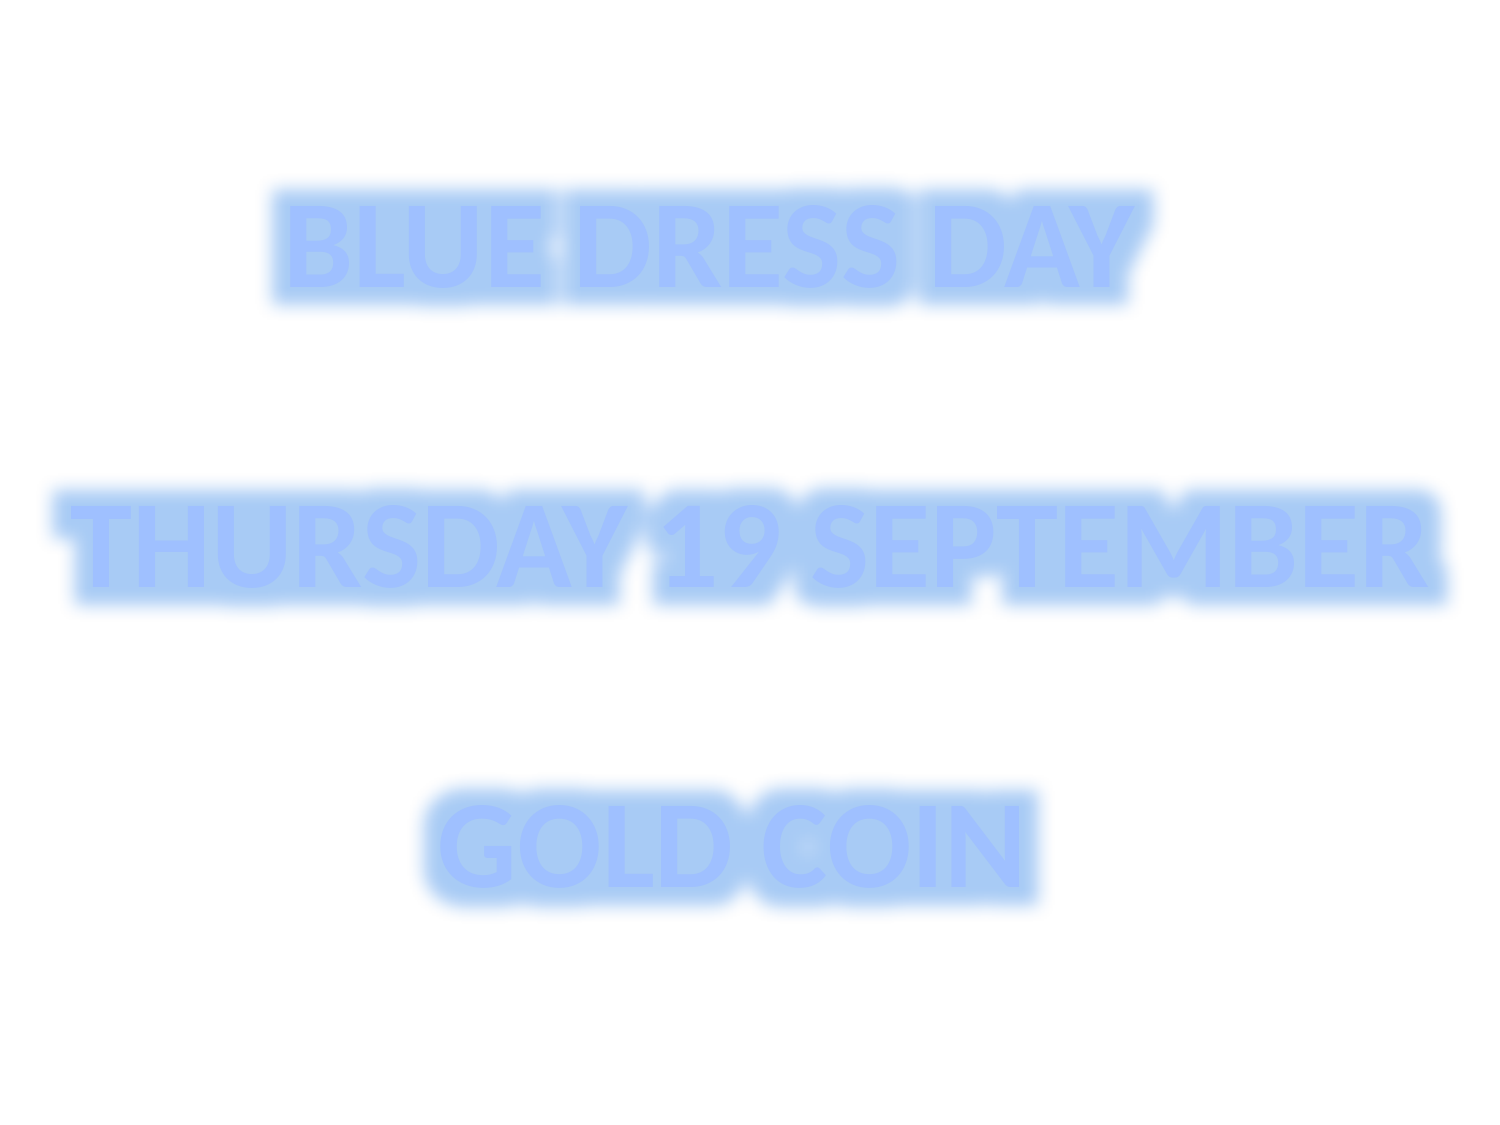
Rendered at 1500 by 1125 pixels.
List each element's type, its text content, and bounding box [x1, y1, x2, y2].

text_box BLUE DRESS DAY THURSDAY 19 SEPTEMBER GOLD COIN [55, 155, 1465, 921]
